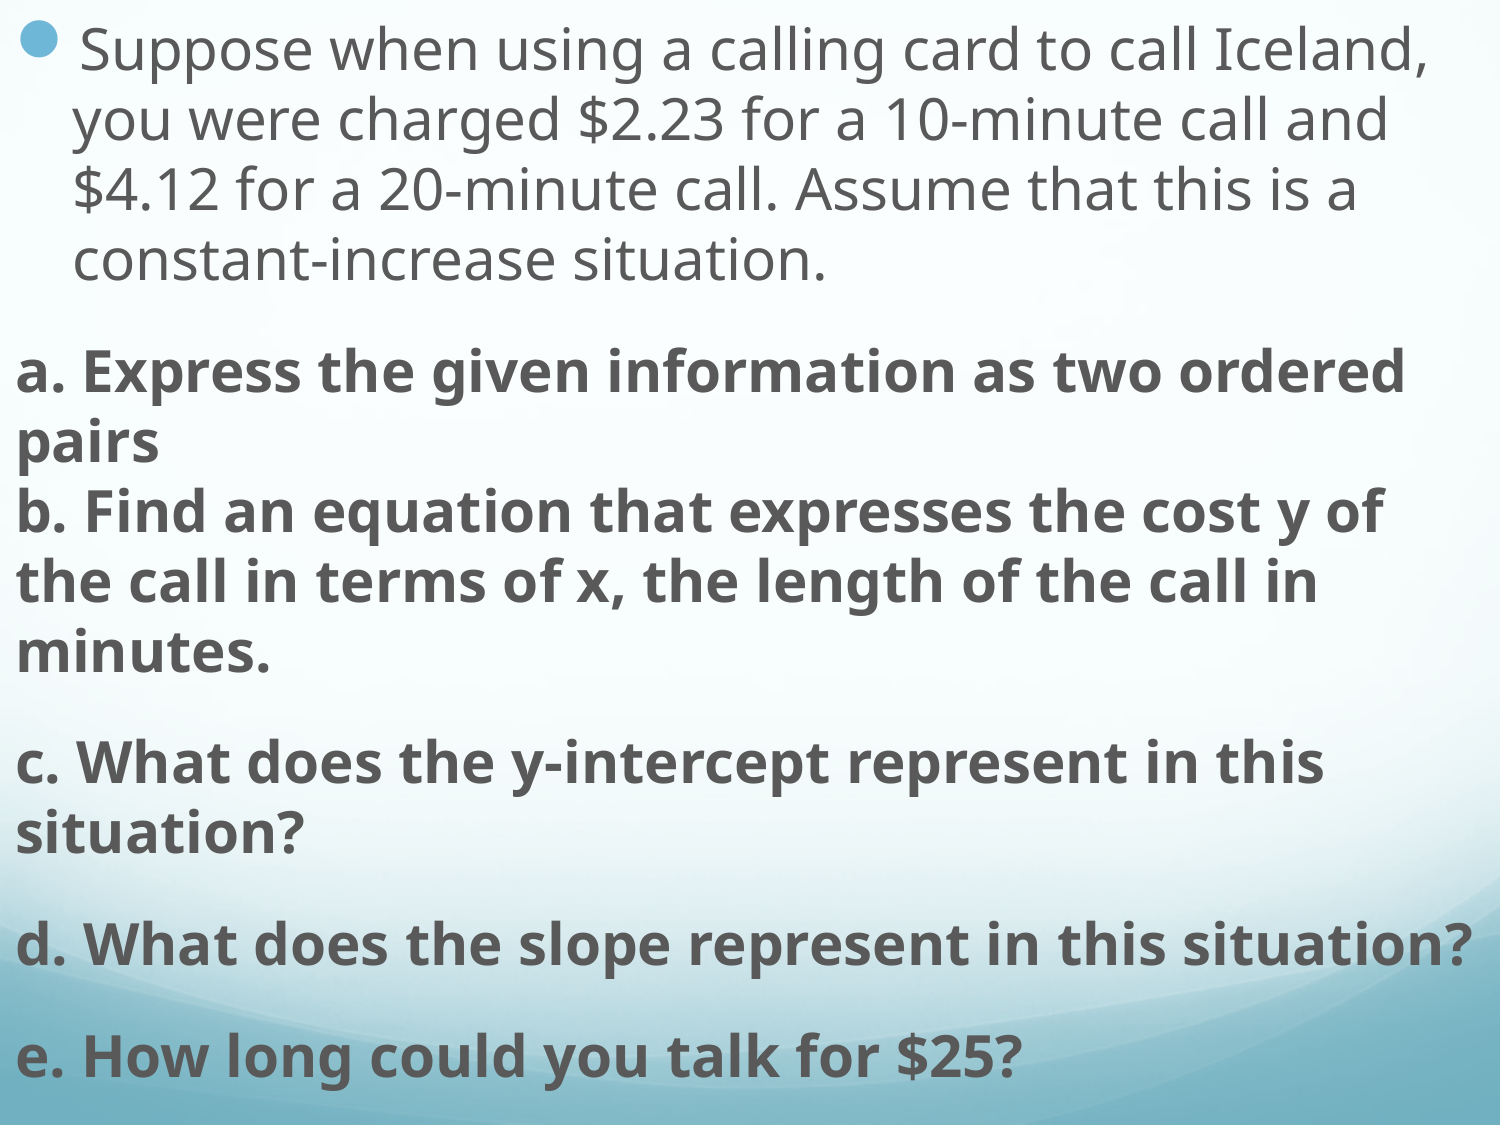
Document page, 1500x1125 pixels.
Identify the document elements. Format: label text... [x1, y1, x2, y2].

list Suppose when using a calling card to call Iceland, you were charged $2.23 for a 10-minute call and $4.12 for a 20-minute call. Assume that this is a constant-increase situation. a. Express the given information as two ordered pairs b. Find an equation that expresses the cost y of the call in terms of x, the length of the call in minutes. c. What does the y-intercept represent in this situation? d. What does the slope represent in this situation? e. How long could you talk for $25? [0, 4, 1500, 1018]
